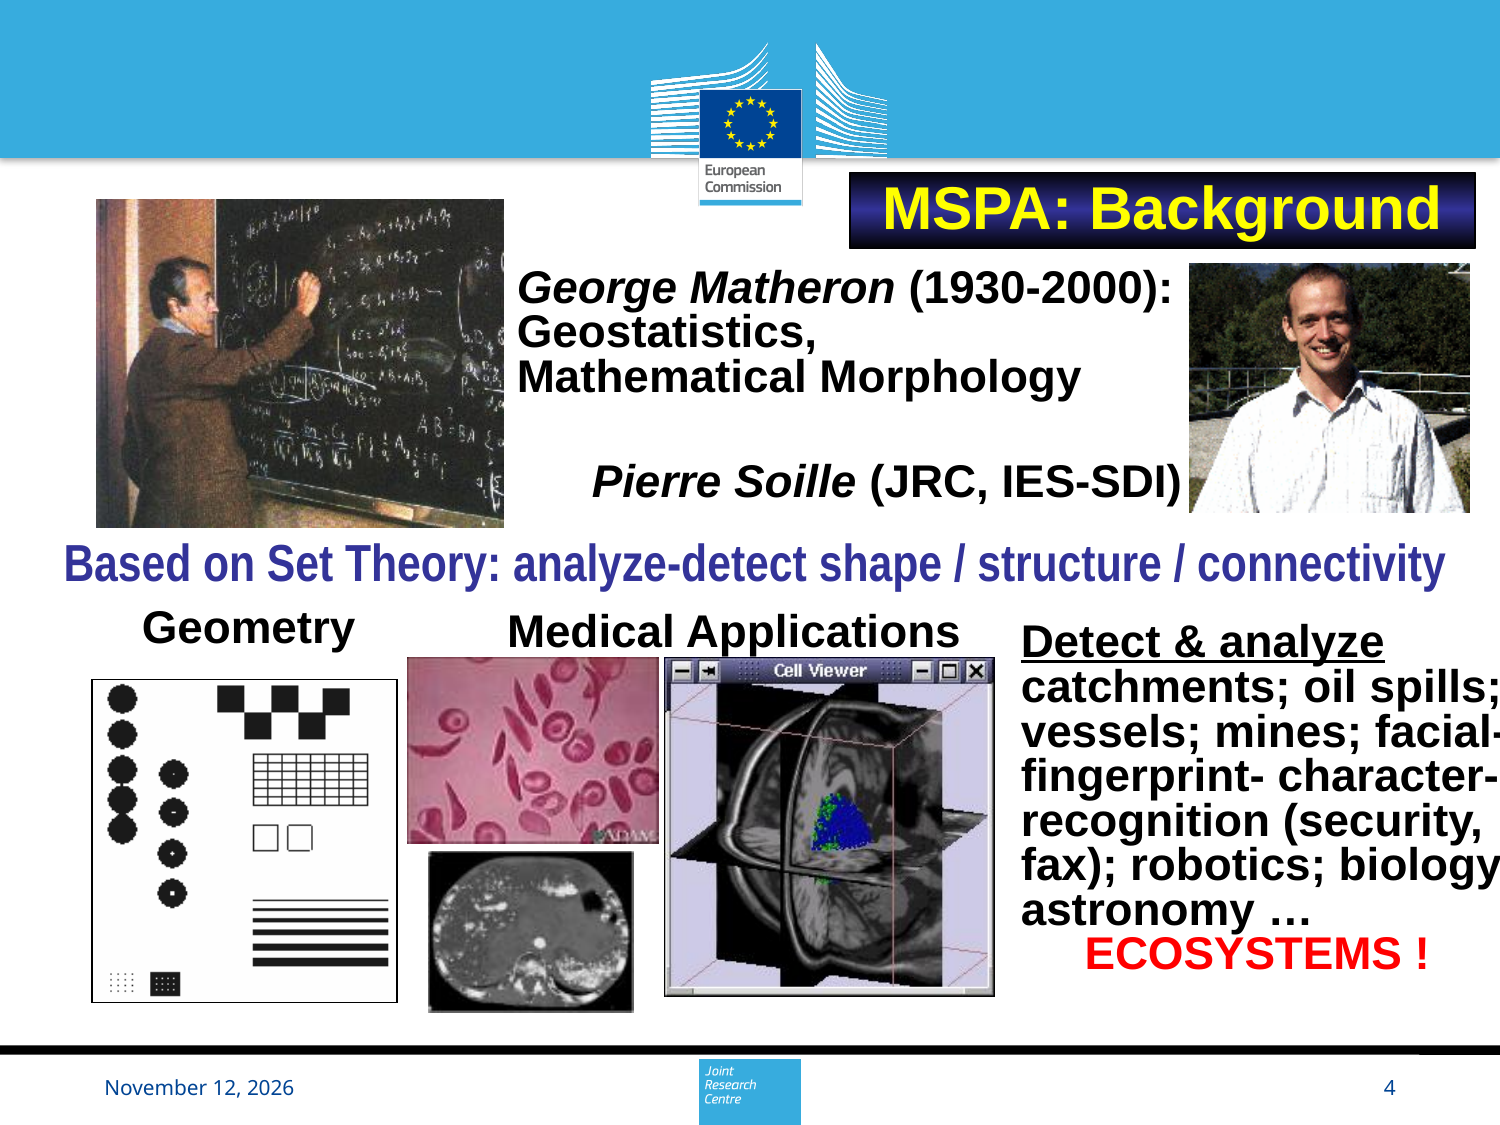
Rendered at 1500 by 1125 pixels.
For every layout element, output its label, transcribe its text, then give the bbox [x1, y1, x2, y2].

picture [663, 657, 995, 998]
text_box Based on Set Theory: analyze-detect shape / structure / connectivity [50, 534, 1486, 599]
slide_number 4 [1045, 1074, 1396, 1100]
text_box MSPA: Background [849, 172, 1475, 249]
text_box Detect & analyze catchments; oil spills; vessels; mines; facial- fingerprint- character- recognition (security, fax); robotics; biology astronomy … ECOSYSTEMS ! [1007, 615, 1500, 986]
picture [1188, 263, 1471, 513]
picture [96, 199, 504, 528]
picture [699, 1059, 801, 1125]
picture [428, 850, 635, 1013]
text_box George Matheron (1930-2000): Geostatistics, Mathematical Morphology [509, 260, 1500, 409]
picture [651, 42, 887, 207]
picture [406, 657, 660, 844]
picture [92, 679, 397, 1002]
text_box Pierre Soille (JRC, IES-SDI) [578, 454, 1183, 513]
text_box Medical Applications [471, 604, 997, 659]
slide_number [104, 1074, 455, 1100]
text_box Geometry [128, 601, 386, 660]
